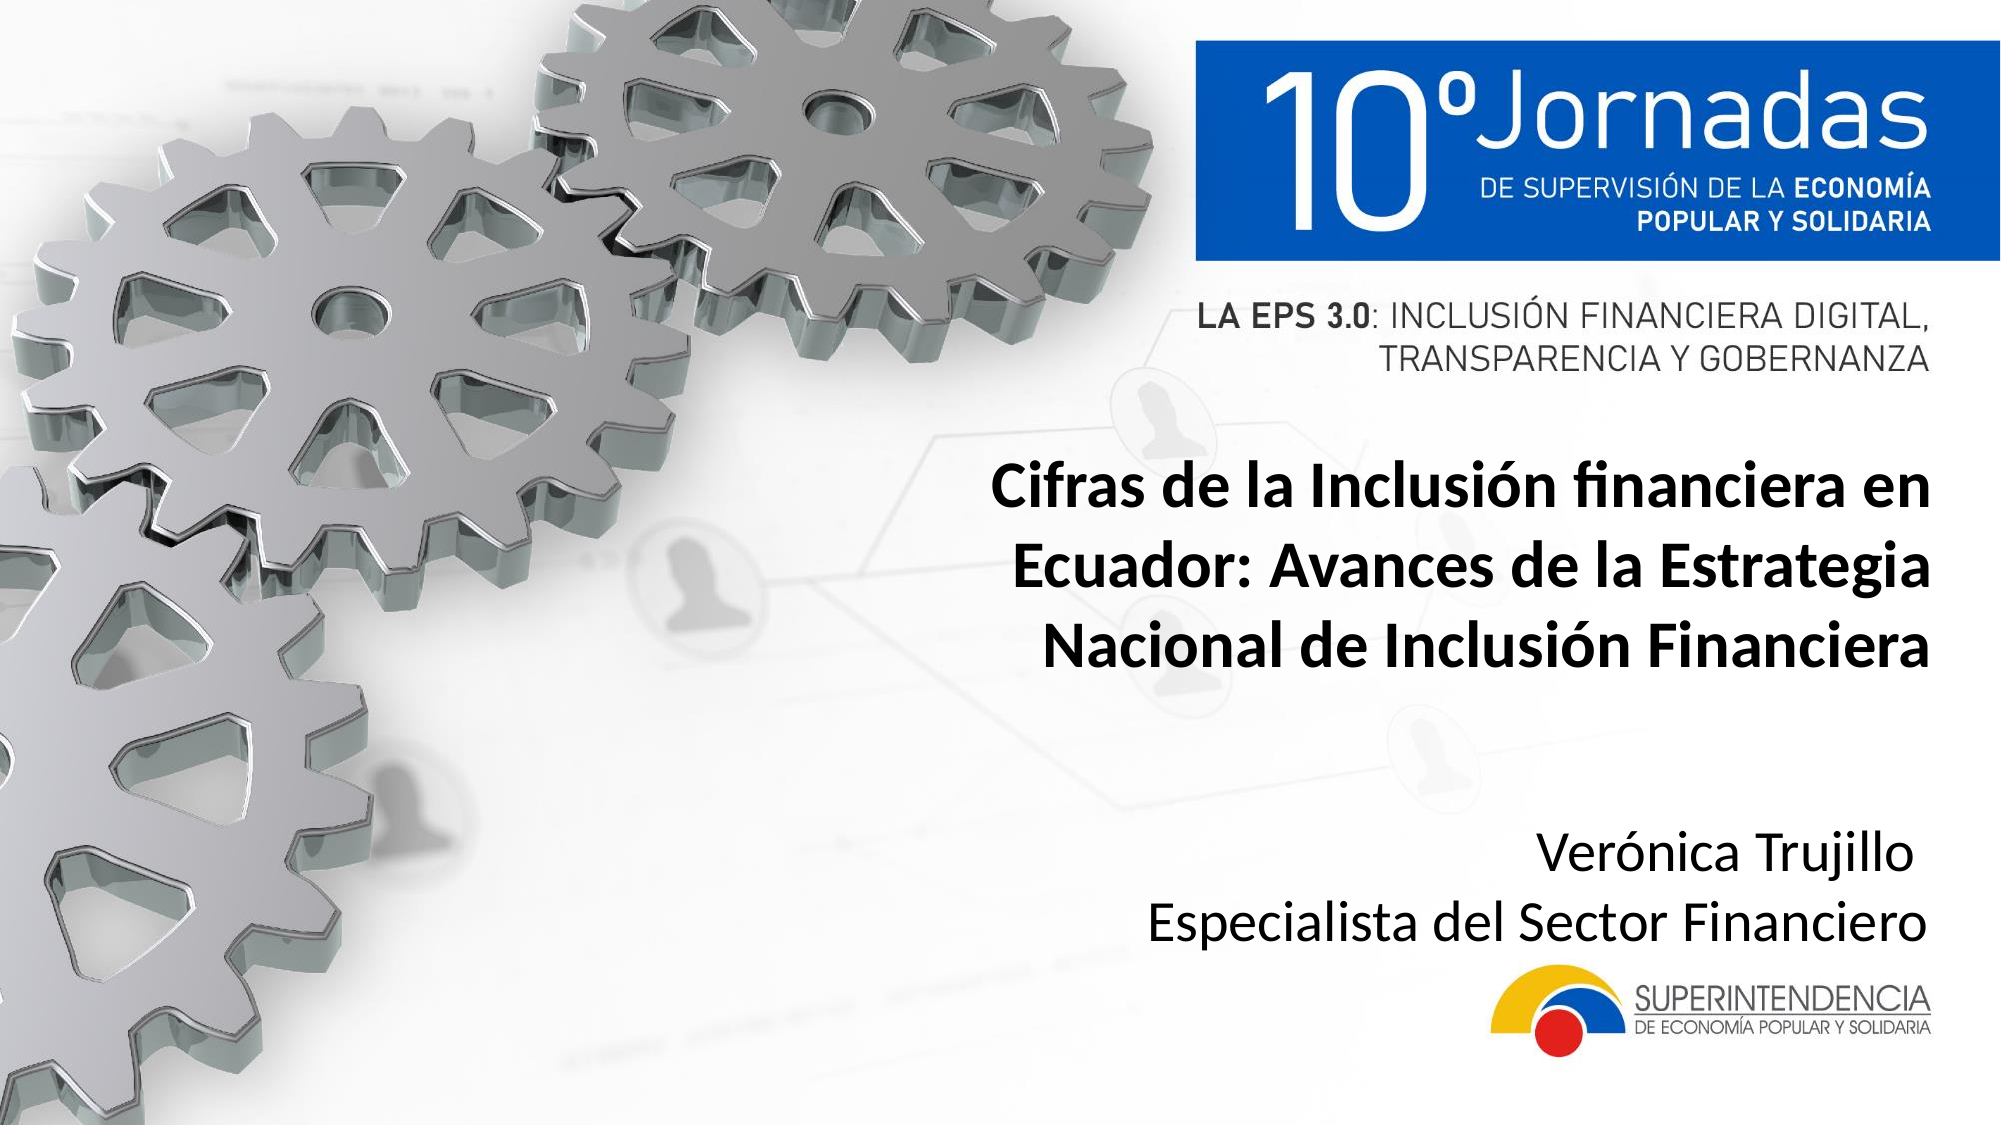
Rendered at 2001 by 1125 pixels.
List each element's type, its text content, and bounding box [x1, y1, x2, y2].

text_box Verónica Trujillo Especialista del Sector Financiero [1132, 736, 1944, 1031]
picture [0, 0, 2001, 1125]
text_box Cifras de la Inclusión financiera en Ecuador: Avances de la Estrategia Nacional de Inclusión Financiera [759, 433, 1948, 689]
